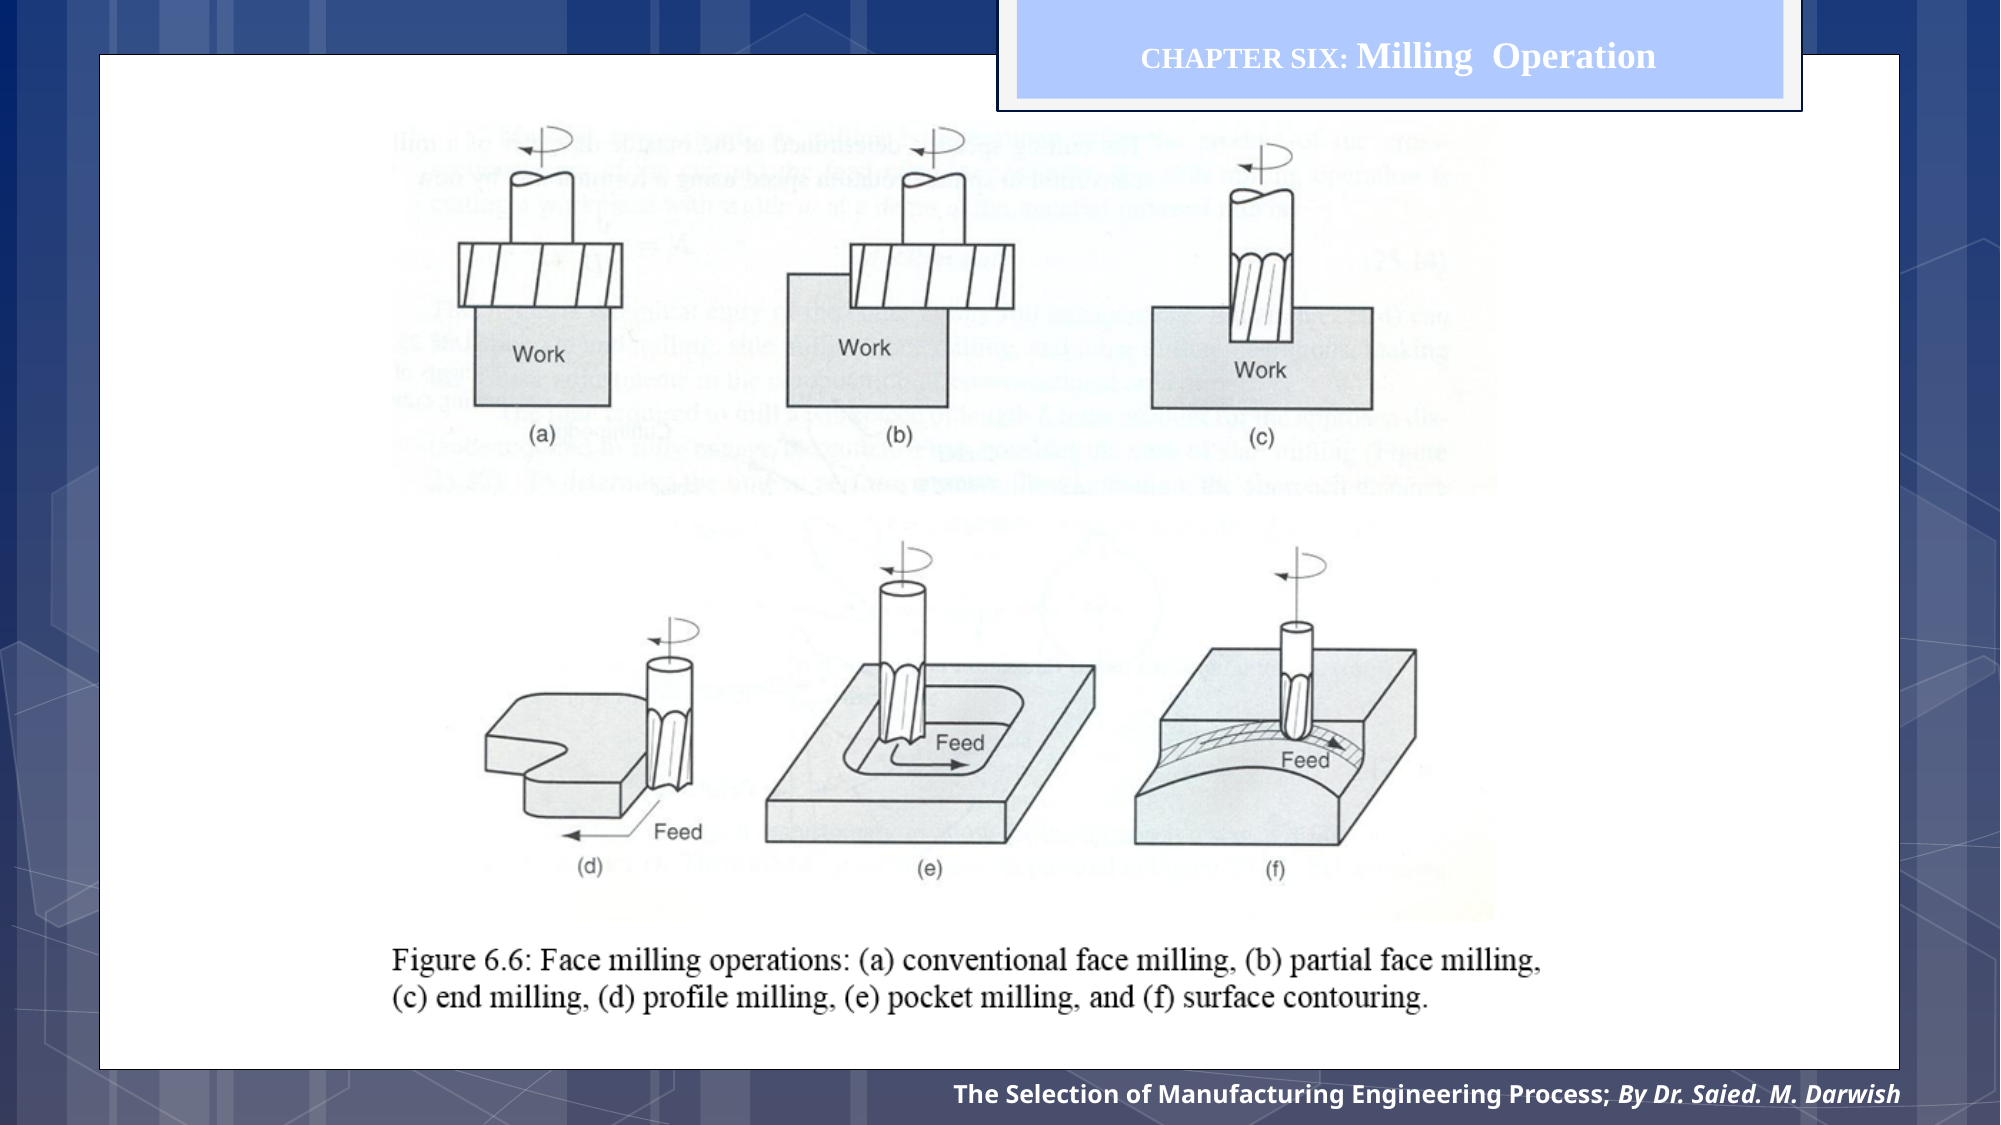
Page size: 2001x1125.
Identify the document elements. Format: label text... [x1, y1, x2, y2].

picture [332, 118, 1548, 1055]
text_box CHAPTER SIX: Milling Operation [940, 0, 1858, 84]
